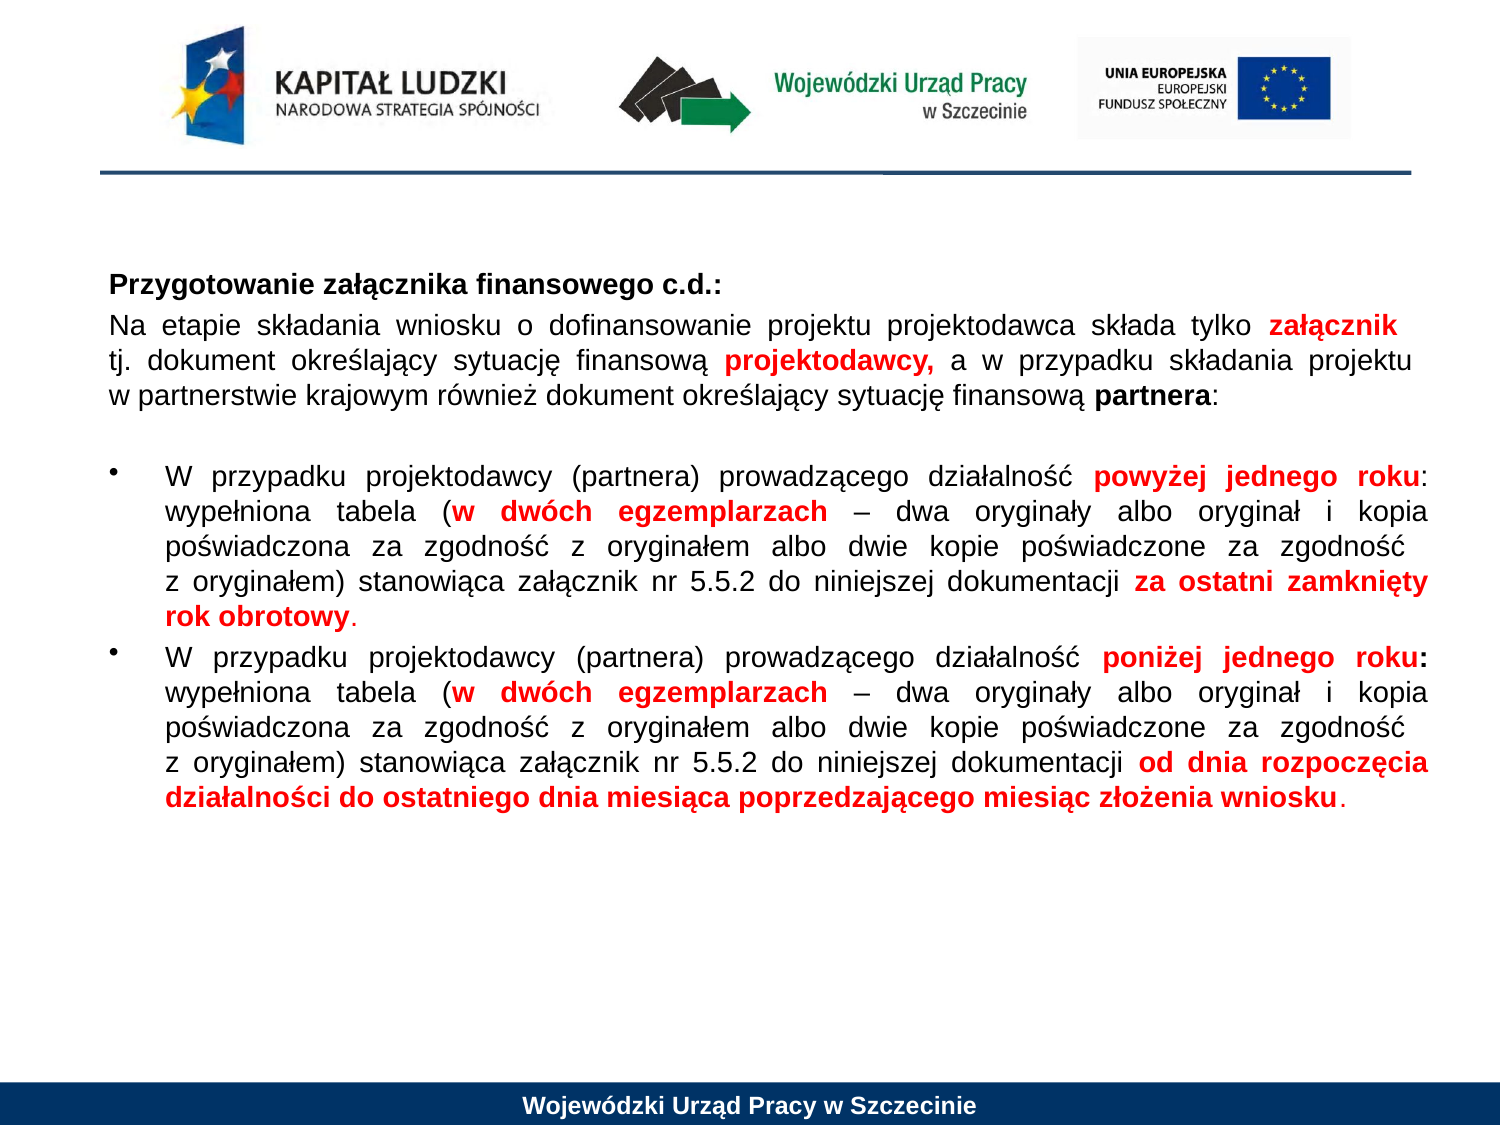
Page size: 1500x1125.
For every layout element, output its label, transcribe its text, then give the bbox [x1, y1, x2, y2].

picture [159, 24, 1353, 149]
list Przygotowanie załącznika finansowego c.d.: Na etapie składania wniosku o dofinansowanie projektu projektodawca składa tylko załącznik tj. dokument określający sytuację finansową projektodawcy, a w przypadku składania projektu w partnerstwie krajowym również dokument określający sytuację finansową partnera: W przypadku projektodawcy (partnera) prowadzącego działalność powyżej jednego roku: wypełniona tabela (w dwóch egzemplarzach – dwa oryginały albo oryginał i kopia poświadczona za zgodność z oryginałem albo dwie kopie poświadczone za zgodność z oryginałem) stanowiąca załącznik nr 5.5.2 do niniejszej dokumentacji za ostatni zamknięty rok obrotowy. W przypadku projektodawcy (partnera) prowadzącego działalność poniżej jednego roku: wypełniona tabela (w dwóch egzemplarzach – dwa oryginały albo oryginał i kopia poświadczona za zgodność z oryginałem albo dwie kopie poświadczone za zgodność z oryginałem) stanowiąca załącznik nr 5.5.2 do niniejszej dokumentacji od dnia rozpoczęcia działalności do ostatniego dnia miesiąca poprzedzającego miesiąc złożenia wniosku. [93, 257, 1444, 1079]
